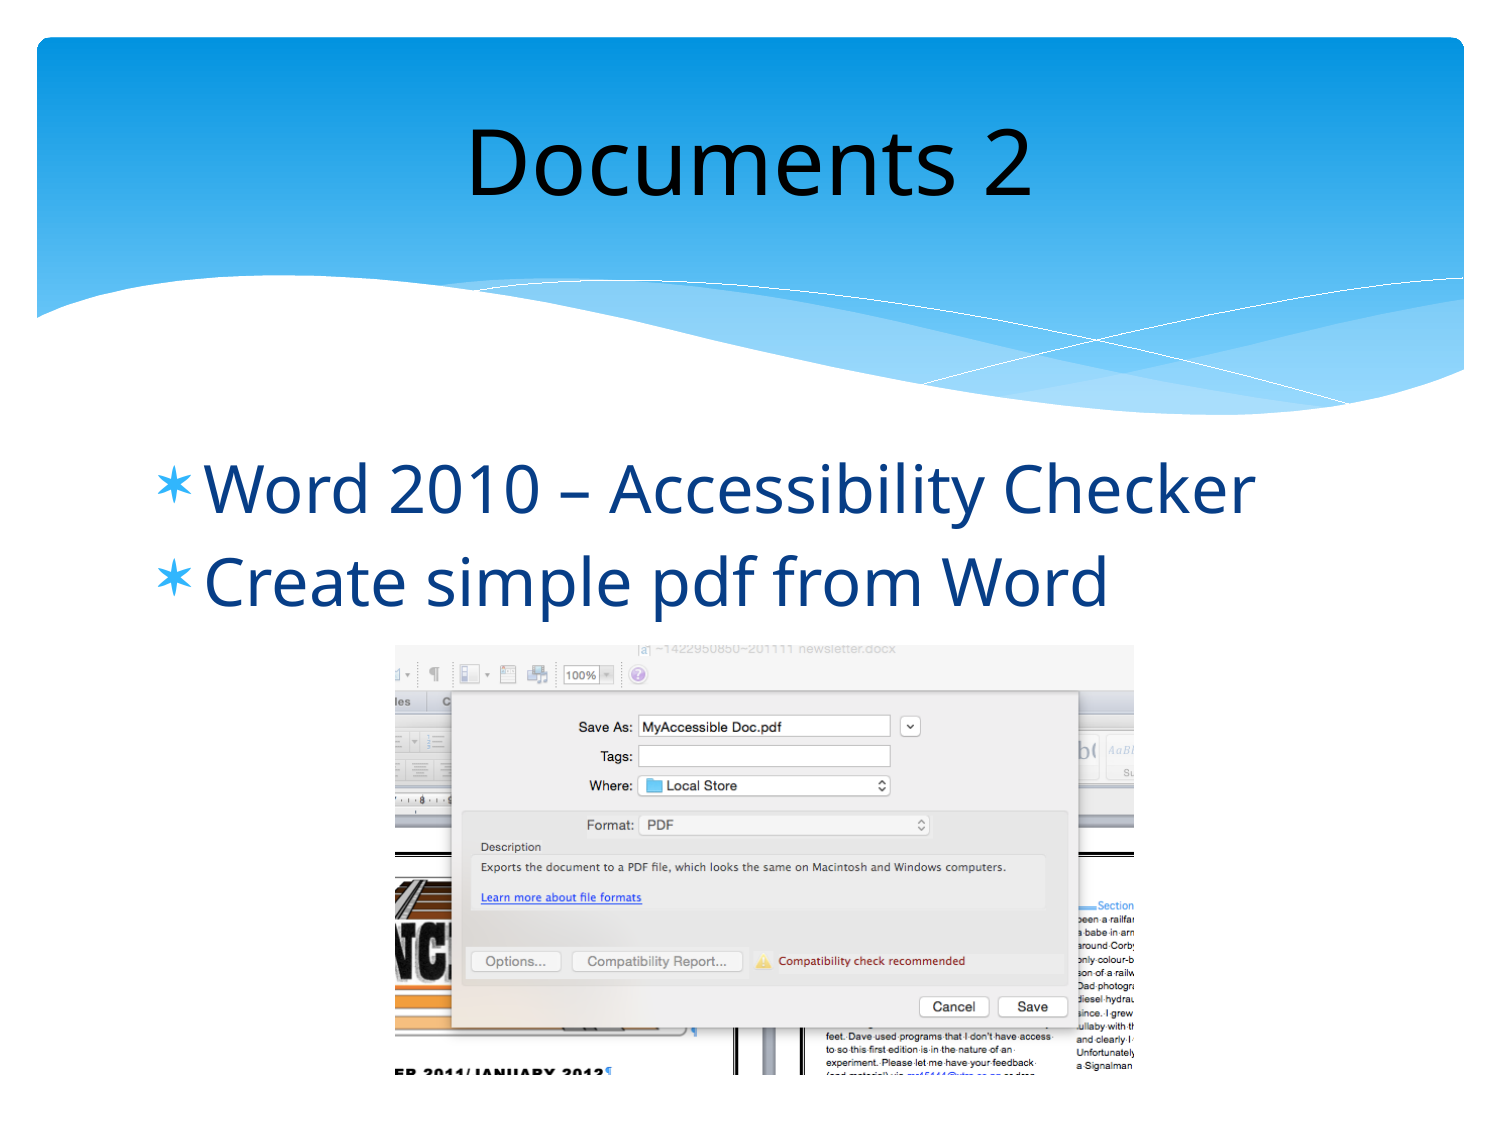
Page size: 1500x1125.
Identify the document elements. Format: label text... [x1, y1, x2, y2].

picture [395, 644, 1134, 1076]
list Word 2010 – Accessibility Checker Create simple pdf from Word [143, 438, 1359, 1005]
title Documents 2 [75, 55, 1425, 261]
